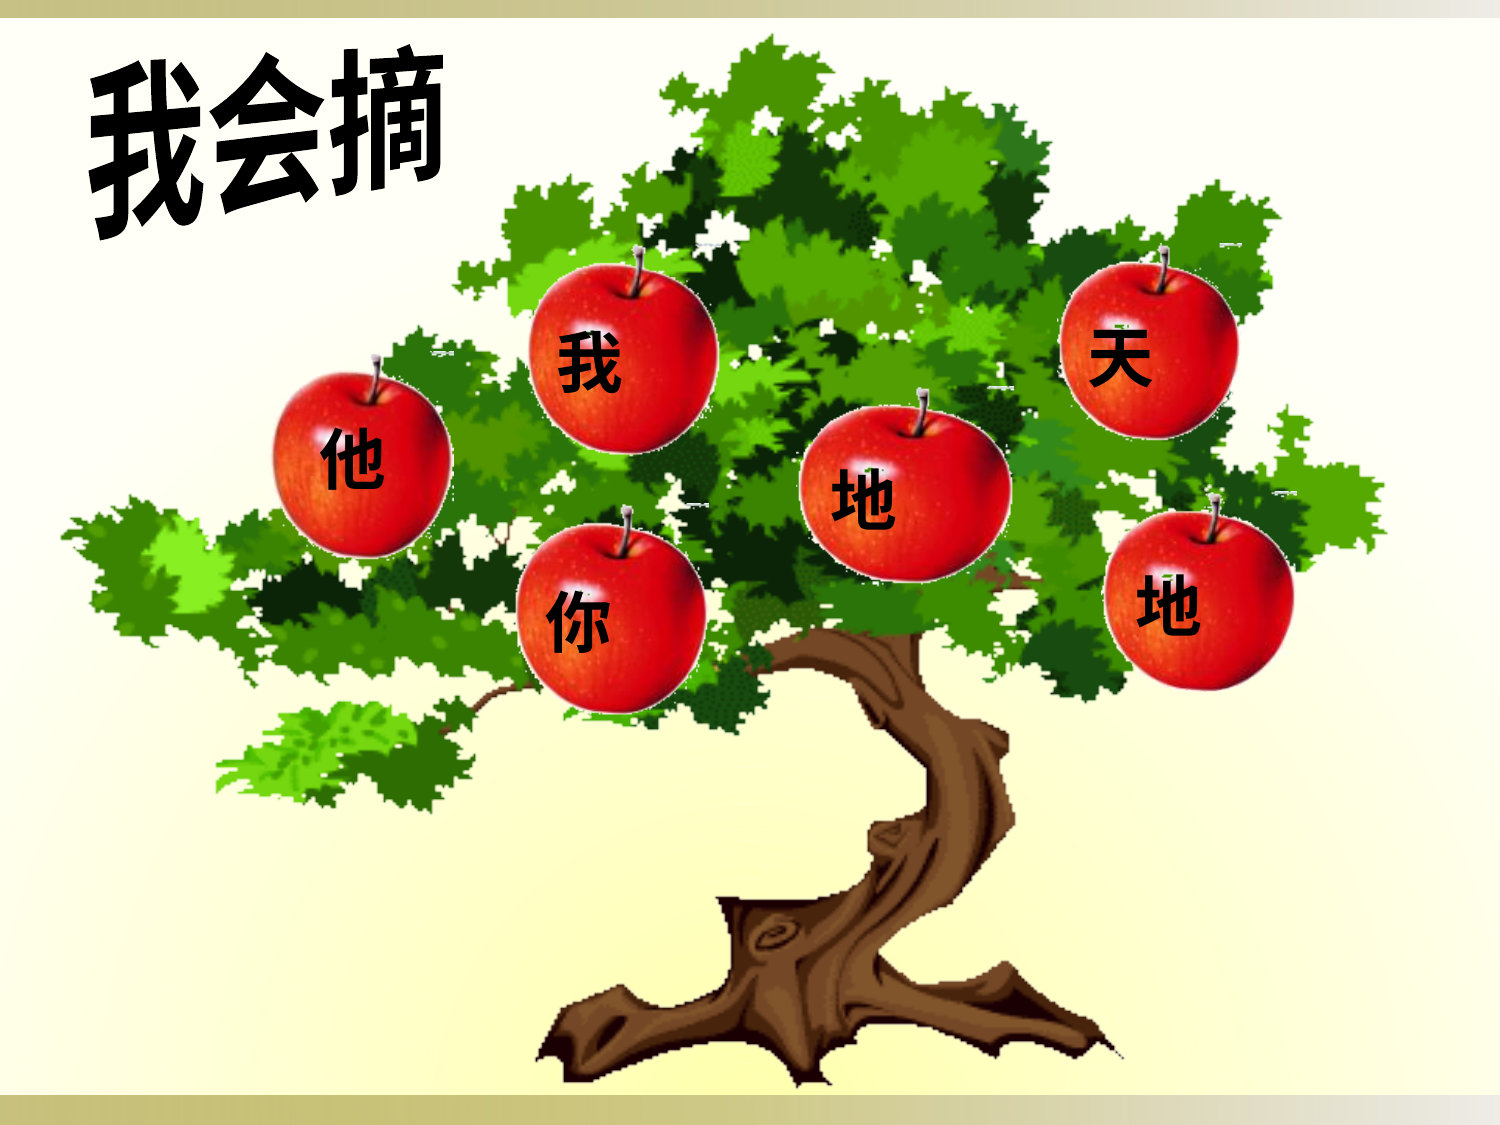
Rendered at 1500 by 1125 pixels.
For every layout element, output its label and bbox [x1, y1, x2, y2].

text_box [524, 242, 739, 462]
text_box [1101, 491, 1318, 698]
picture [17, 0, 1500, 1125]
text_box [796, 386, 1034, 588]
text_box [268, 350, 491, 565]
text_box [1056, 242, 1259, 445]
text_box [513, 502, 727, 722]
